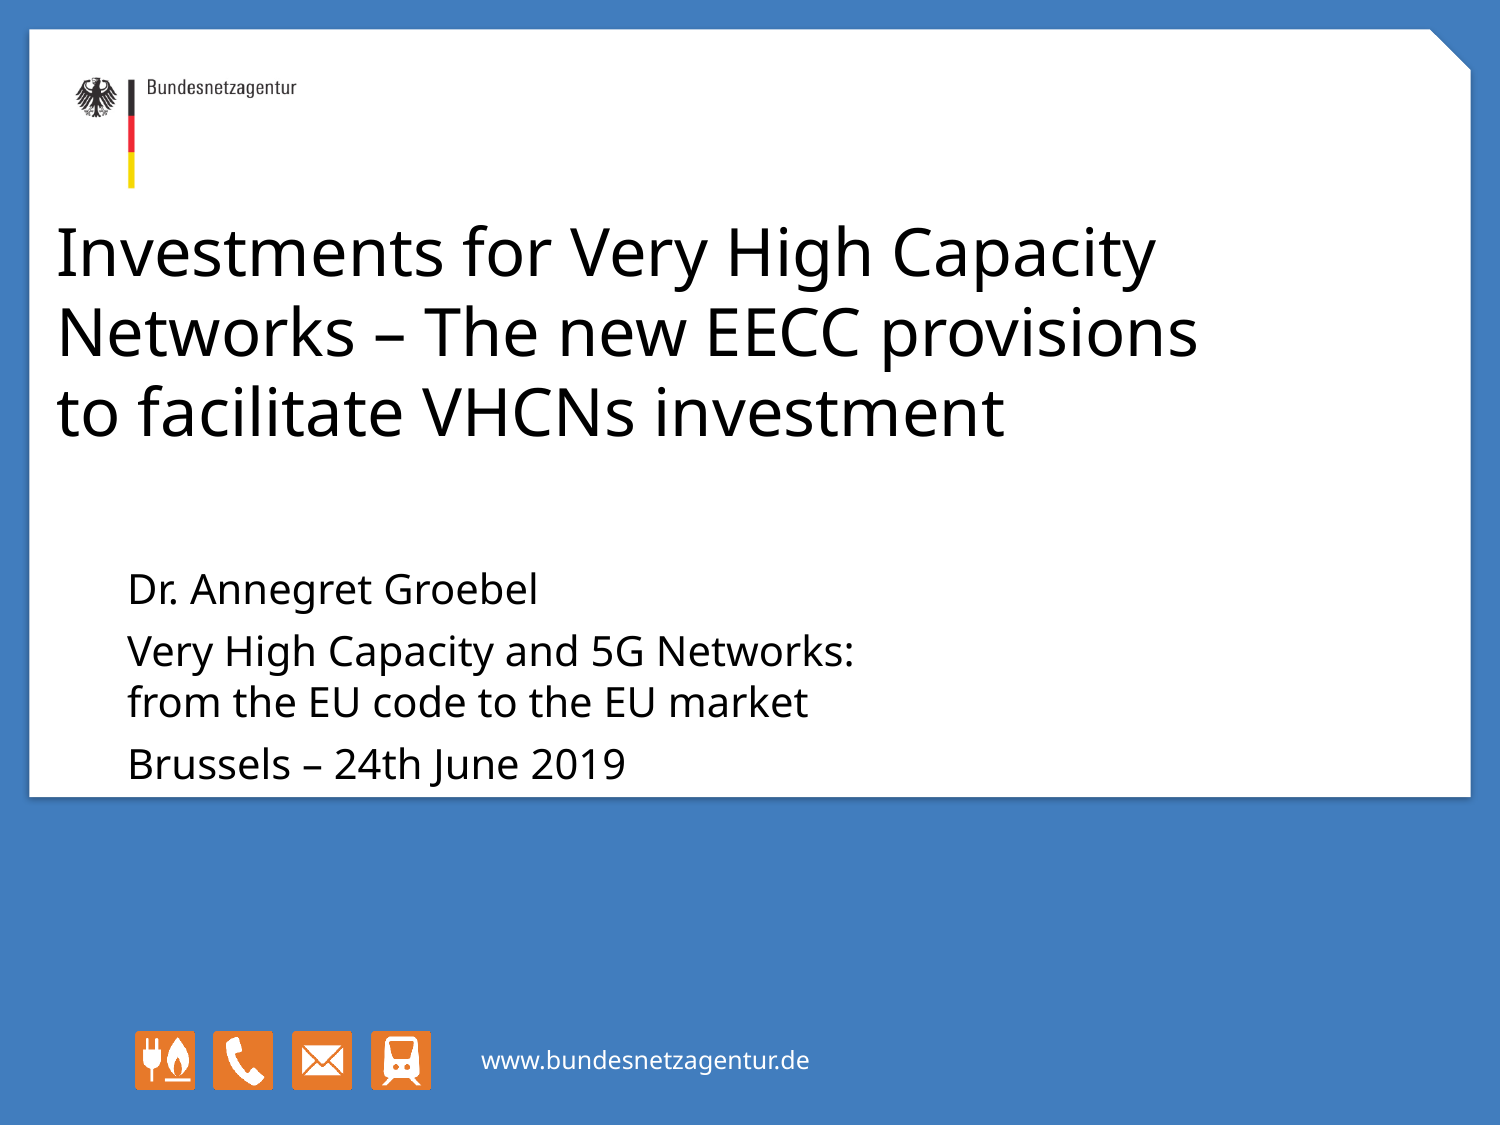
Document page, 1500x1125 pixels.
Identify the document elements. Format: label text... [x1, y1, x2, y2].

picture [292, 1030, 352, 1090]
picture [371, 1030, 431, 1090]
subtitle Dr. Annegret Groebel Very High Capacity and 5G Networks: from the EU code to the EU market Brussels – 24th June 2019 [112, 586, 1436, 765]
picture [45, 43, 348, 208]
picture [135, 1030, 195, 1090]
picture [213, 1030, 273, 1090]
title Investments for Very High Capacity Networks – The new EECC provisions to facilitate VHCNs investment [41, 208, 1459, 451]
